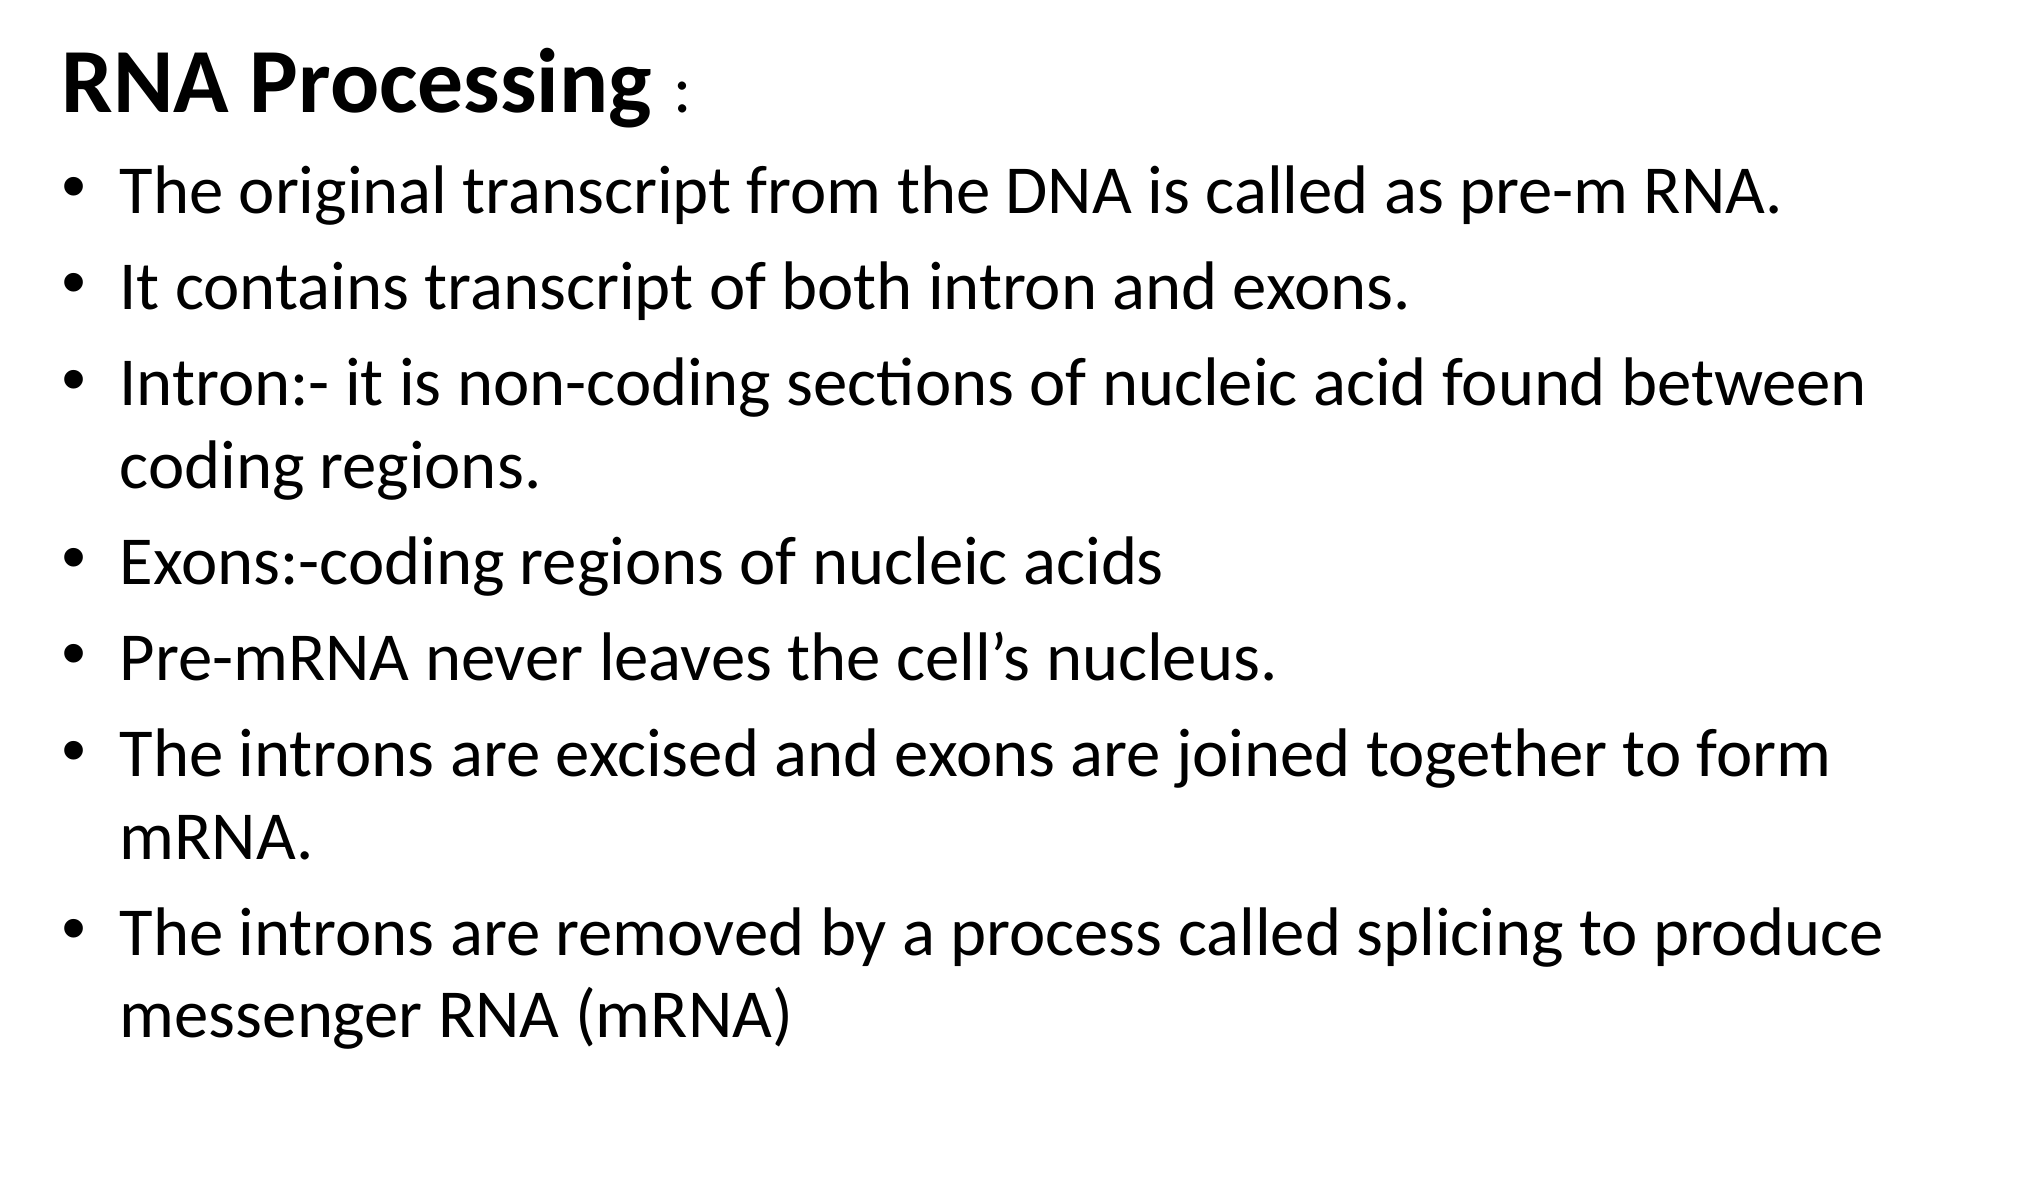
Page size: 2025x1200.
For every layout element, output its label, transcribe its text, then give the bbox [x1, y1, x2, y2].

list RNA Processing : The original transcript from the DNA is called as pre-m RNA. It contains transcript of both intron and exons. Intron:- it is non-coding sections of nucleic acid found between coding regions. Exons:-coding regions of nucleic acids Pre-mRNA never leaves the cell’s nucleus. The introns are excised and exons are joined together to form mRNA. The introns are removed by a process called splicing to produce messenger RNA (mRNA) [46, 13, 1979, 1072]
